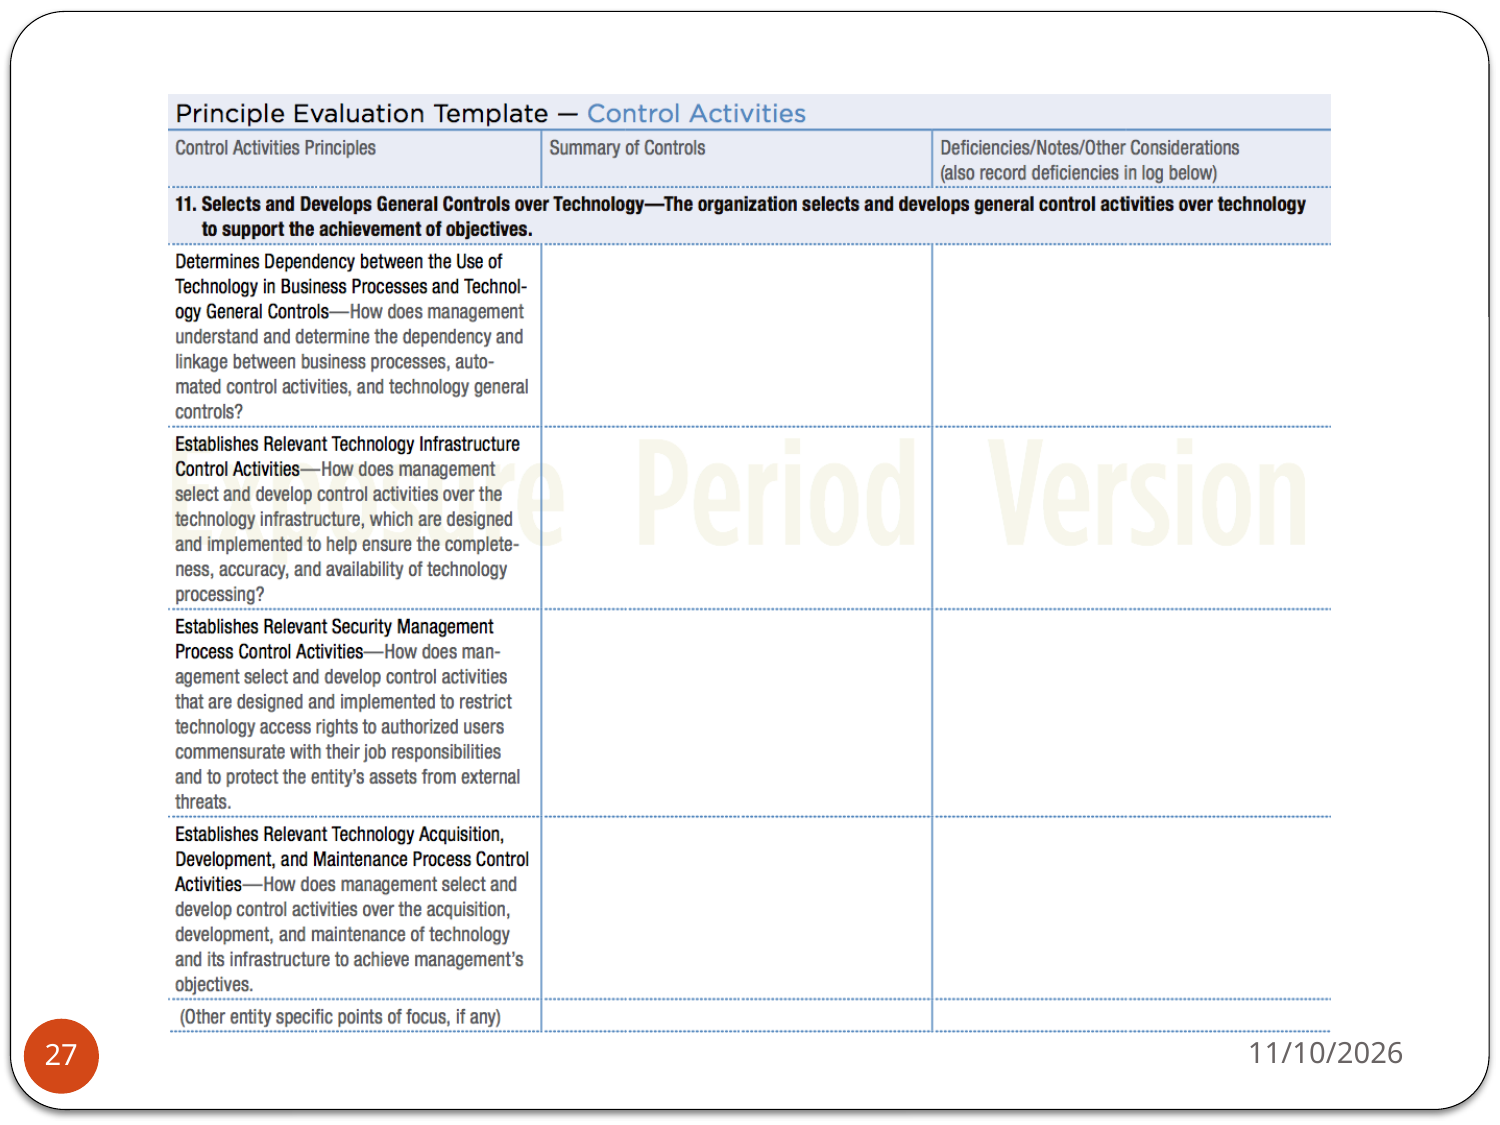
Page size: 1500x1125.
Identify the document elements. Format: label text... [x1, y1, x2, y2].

slide_number 27 [23, 1018, 99, 1094]
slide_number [1012, 1015, 1419, 1094]
picture [168, 92, 1332, 1033]
